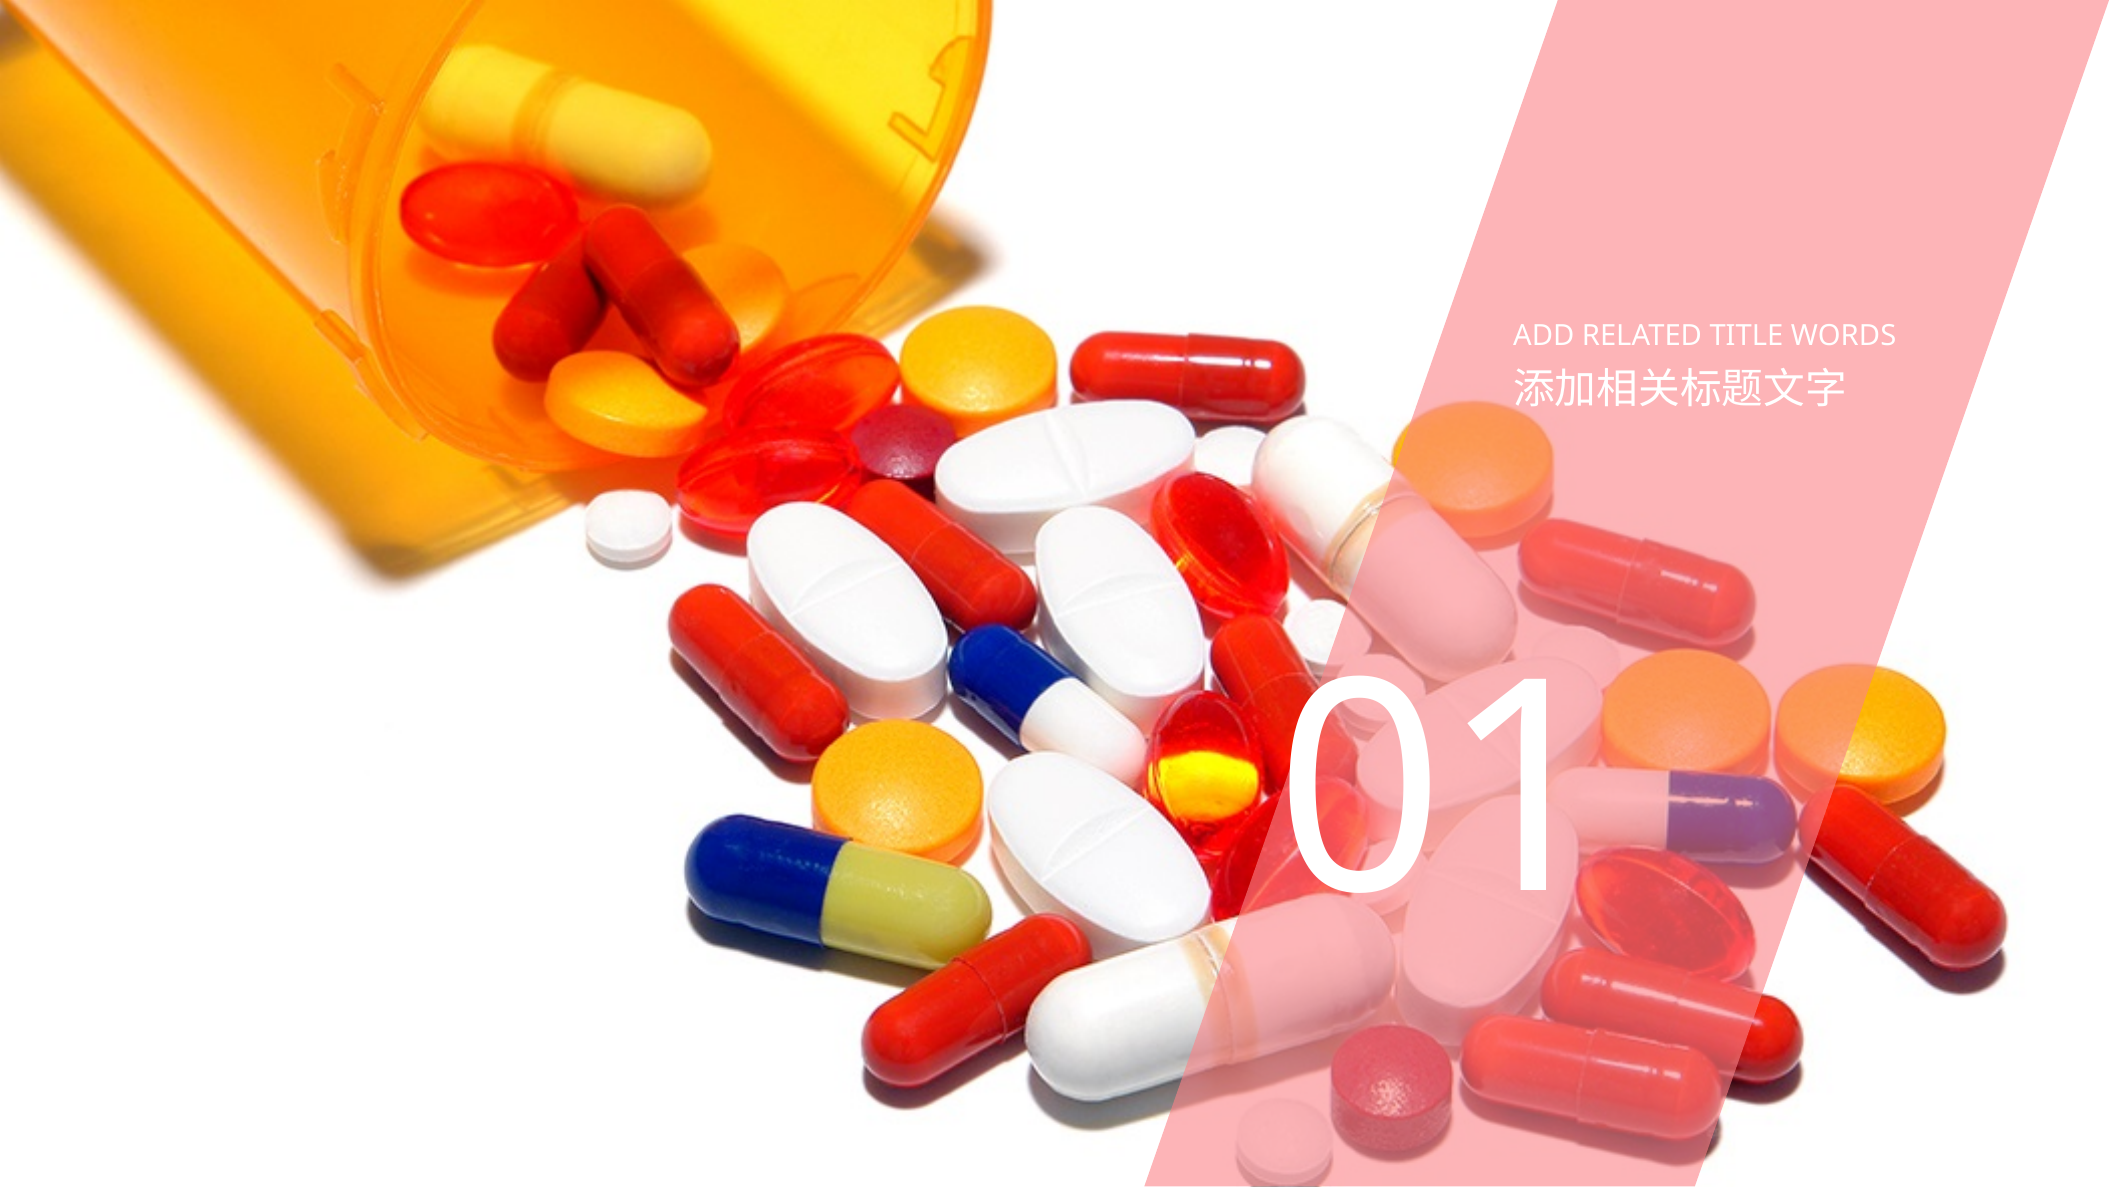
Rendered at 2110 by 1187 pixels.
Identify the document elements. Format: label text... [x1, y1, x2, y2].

text_box ADD RELATED TITLE WORDS [1505, 312, 1940, 355]
text_box [1695, 1, 2110, 1187]
text_box [1144, 0, 2110, 1187]
text_box 添加相关标题文字 [1505, 357, 1917, 416]
text_box [0, 0, 1557, 1187]
text_box 01 [1268, 590, 1619, 953]
